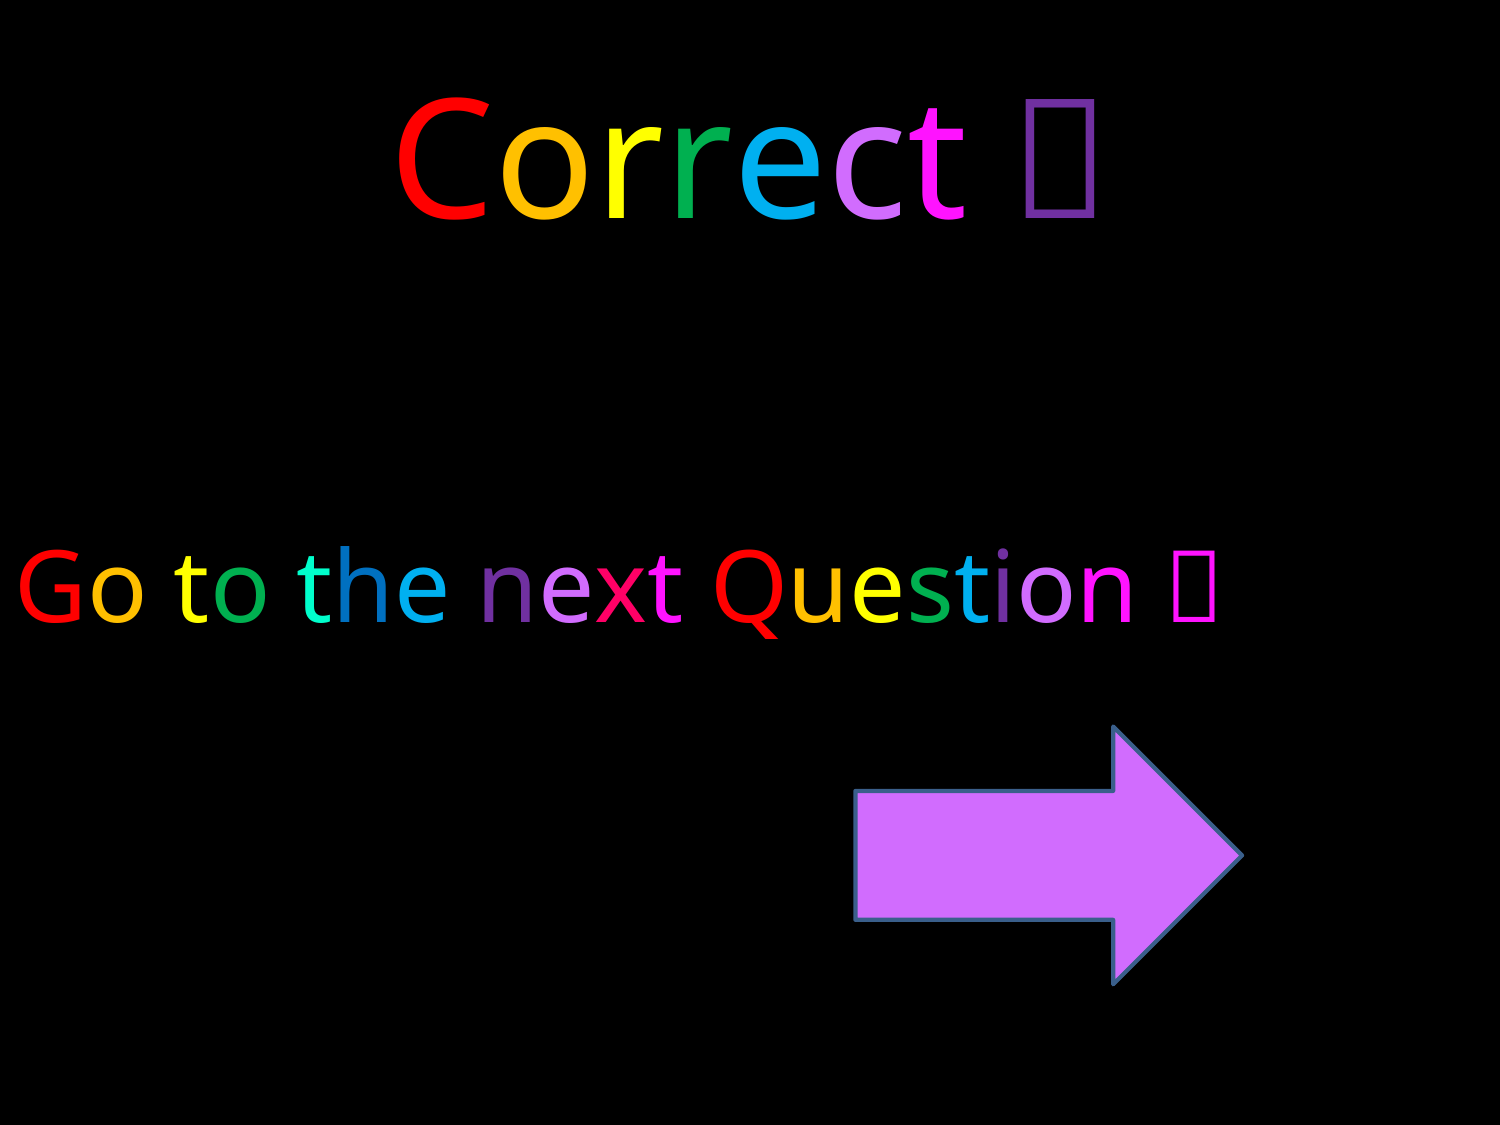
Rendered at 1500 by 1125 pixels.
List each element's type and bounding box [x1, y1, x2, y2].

text_box [0, 44, 1500, 985]
